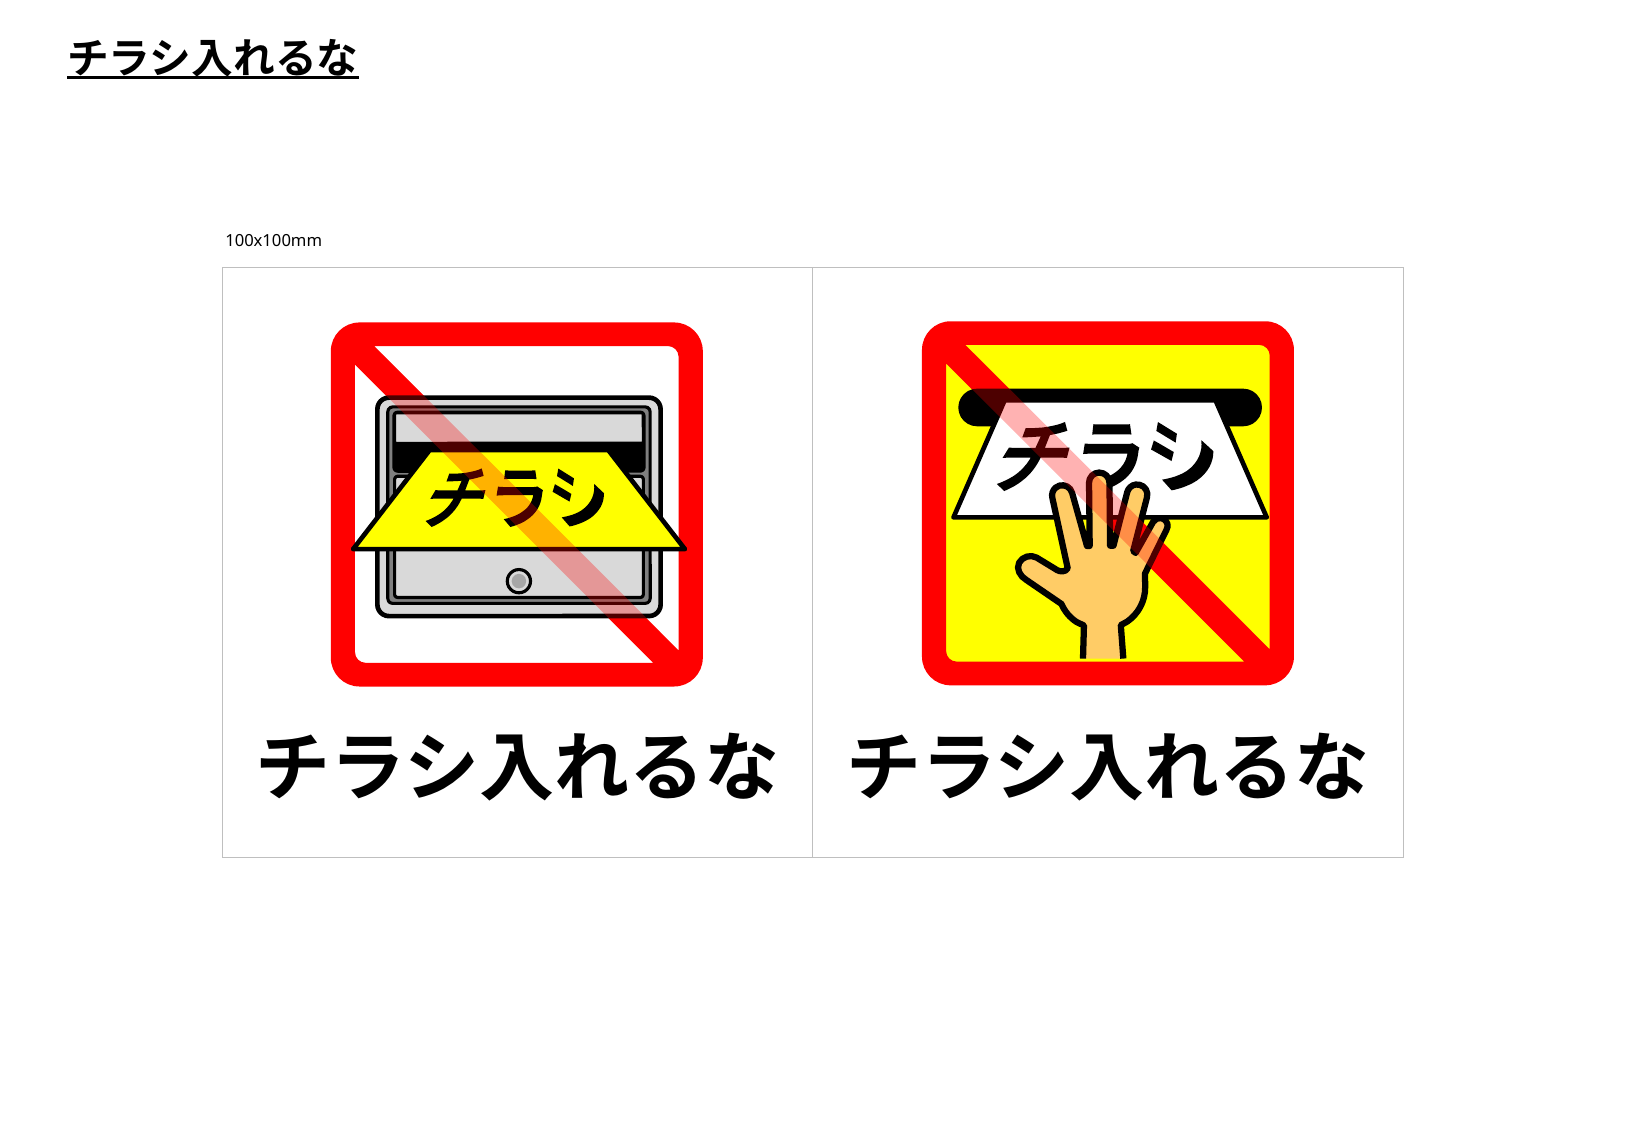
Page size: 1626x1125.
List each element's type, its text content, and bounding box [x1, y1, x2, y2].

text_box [921, 321, 1294, 686]
text_box チラシ入れるな [52, 24, 374, 89]
text_box [221, 266, 811, 859]
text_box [330, 322, 703, 687]
text_box チラシ入れるな [831, 712, 1385, 818]
text_box チラシ入れるな [240, 712, 794, 818]
text_box [811, 266, 1404, 859]
text_box 100x100mm [225, 229, 323, 250]
